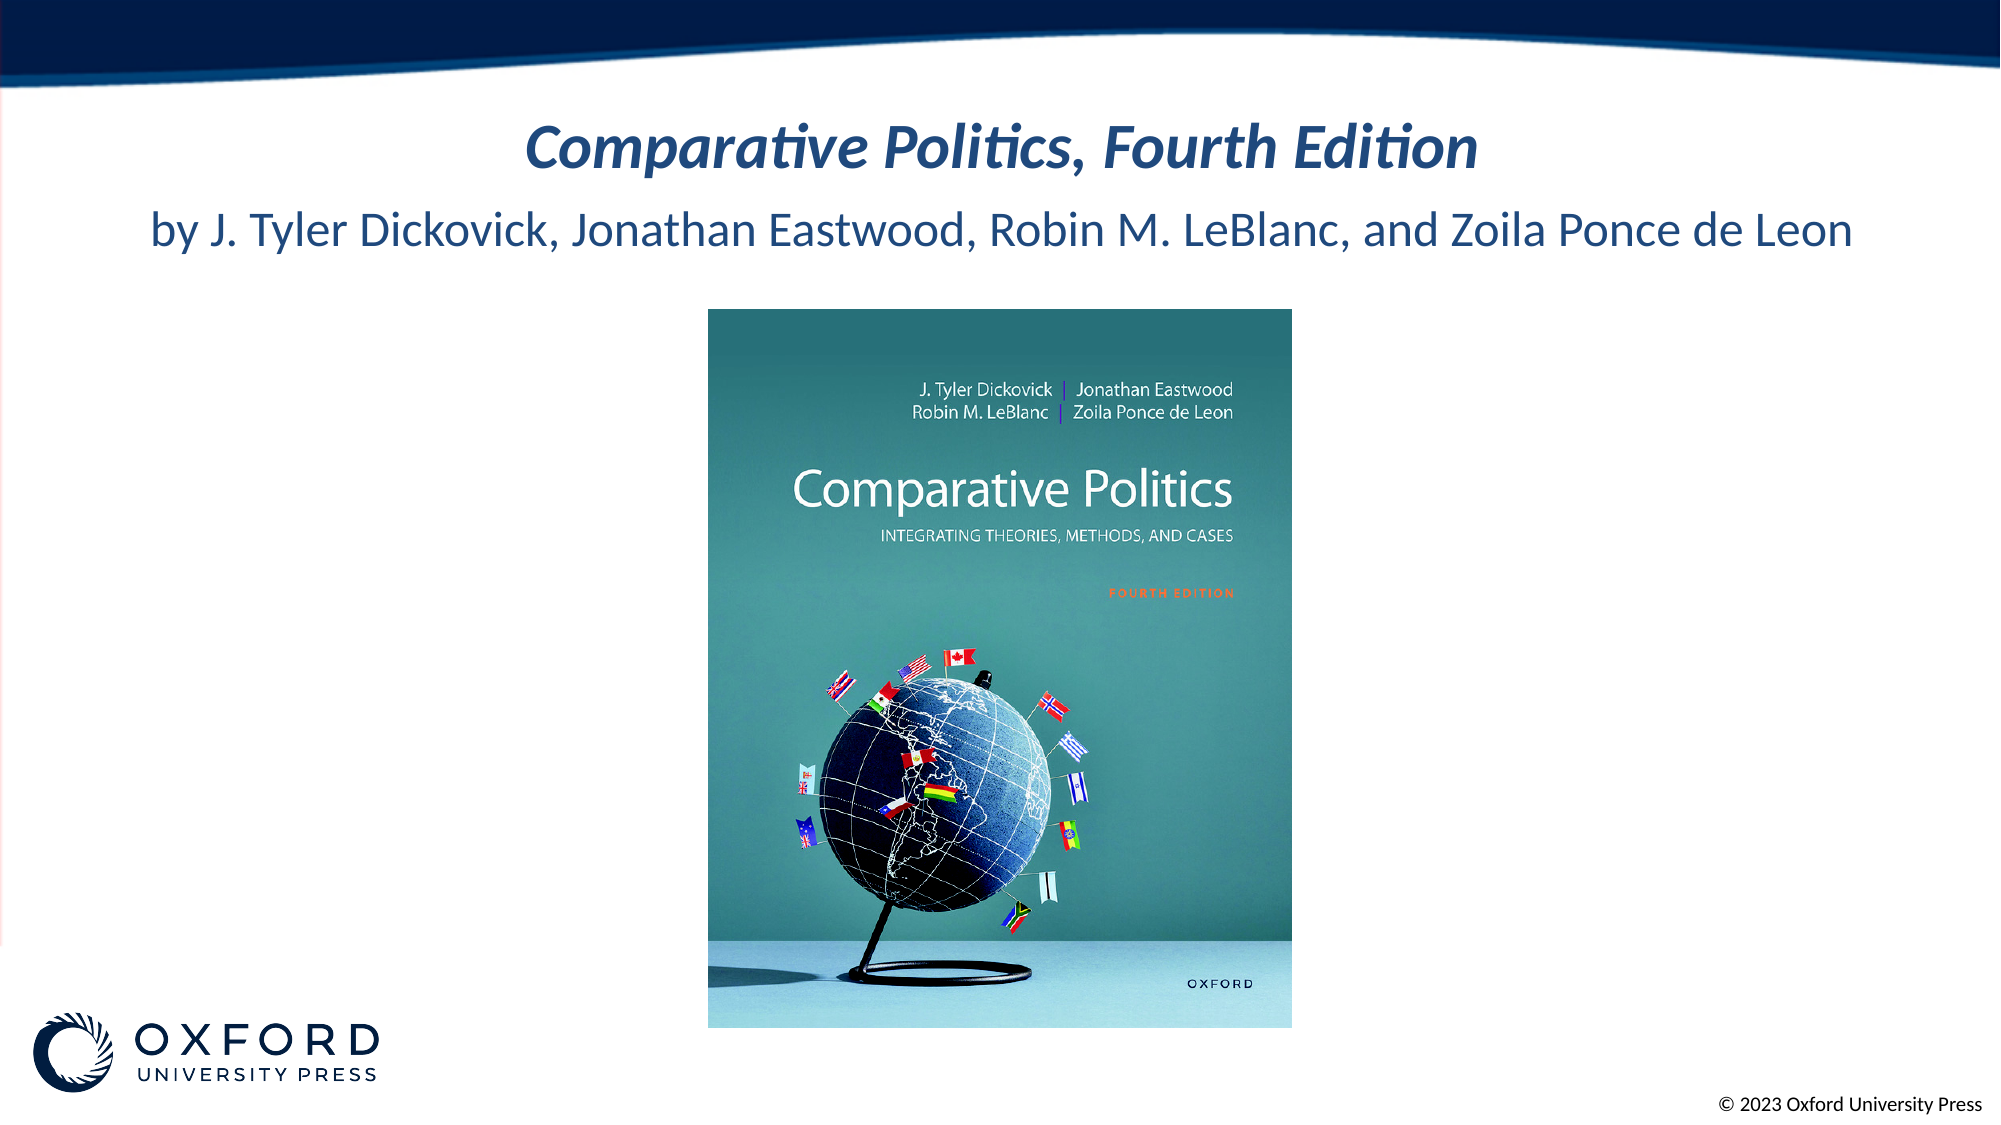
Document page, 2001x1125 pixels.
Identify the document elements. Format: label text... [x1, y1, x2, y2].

picture [0, 0, 2000, 1125]
list by J. Tyler Dickovick, Jonathan Eastwood, Robin M. LeBlanc, and Zoila Ponce de Leon [73, 189, 1931, 268]
title Comparative Politics, Fourth Edition [73, 96, 1931, 189]
